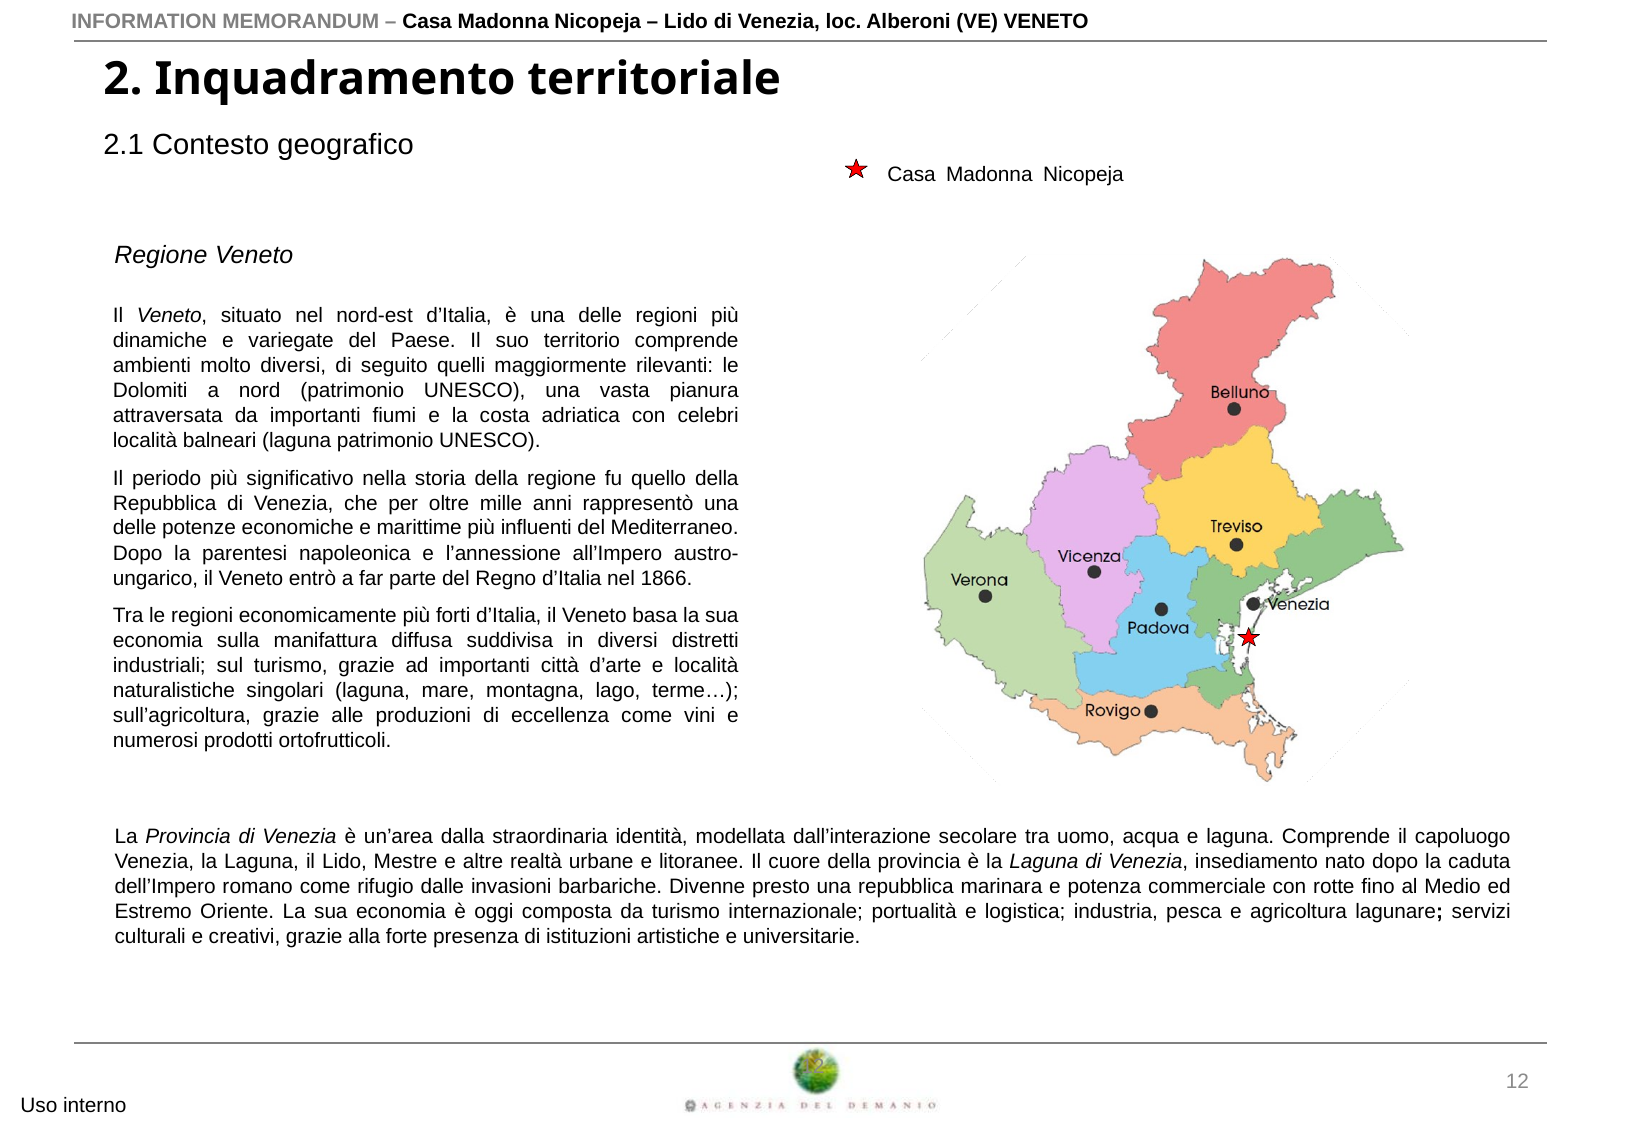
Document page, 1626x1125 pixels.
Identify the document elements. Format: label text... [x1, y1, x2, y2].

picture [920, 253, 1409, 787]
text_box 2.1 Contesto geografico [88, 118, 603, 168]
text_box La Provincia di Venezia è un’area dalla straordinaria identità, modellata dall’interazione secolare tra uomo, acqua e laguna. Comprende il capoluogo Venezia, la Laguna, il Lido, Mestre e altre realtà urbane e litoranee. Il cuore della provincia è la Laguna di Venezia, insediamento nato dopo la caduta dell’Impero romano come rifugio dalle invasioni barbariche. Divenne presto una repubblica marinara e potenza commerciale con rotte fino al Medio ed Estremo Oriente. La sua economia è oggi composta da turismo internazionale; portualità e logistica; industria, pesca e agricoltura lagunare; servizi culturali e creativi, grazie alla forte presenza di istituzioni artistiche e universitarie. [99, 815, 1526, 955]
text_box 12 [623, 1034, 1003, 1095]
text_box Il Veneto, situato nel nord-est d’Italia, è una delle regioni più dinamiche e variegate del Paese. Il suo territorio comprende ambienti molto diversi, di seguito quelli maggiormente rilevanti: le Dolomiti a nord (patrimonio UNESCO), una vasta pianura attraversata da importanti fiumi e la costa adriatica con celebri località balneari (laguna patrimonio UNESCO). Il periodo più significativo nella storia della regione fu quello della Repubblica di Venezia, che per oltre mille anni rappresentò una delle potenze economiche e marittime più influenti del Mediterraneo. Dopo la parentesi napoleonica e l’annessione all’Impero austro-ungarico, il Veneto entrò a far parte del Regno d’Italia nel 1866. Tra le regioni economicamente più forti d’Italia, il Veneto basa la sua economia sulla manifattura diffusa suddivisa in diversi distretti industriali; sul turismo, grazie ad importanti città d’arte e località naturalistiche singolari (laguna, mare, montagna, lago, terme…); sull’agricoltura, grazie alle produzioni di eccellenza come vini e numerosi prodotti ortofrutticoli. [98, 294, 754, 759]
slide_number 12 [1164, 1049, 1544, 1110]
text_box 2. Inquadramento territoriale [88, 41, 1310, 112]
text_box Regione Veneto [99, 230, 823, 276]
text_box Casa Madonna Nicopeja [872, 136, 1139, 197]
picture [676, 1095, 944, 1118]
text_box [843, 156, 870, 180]
